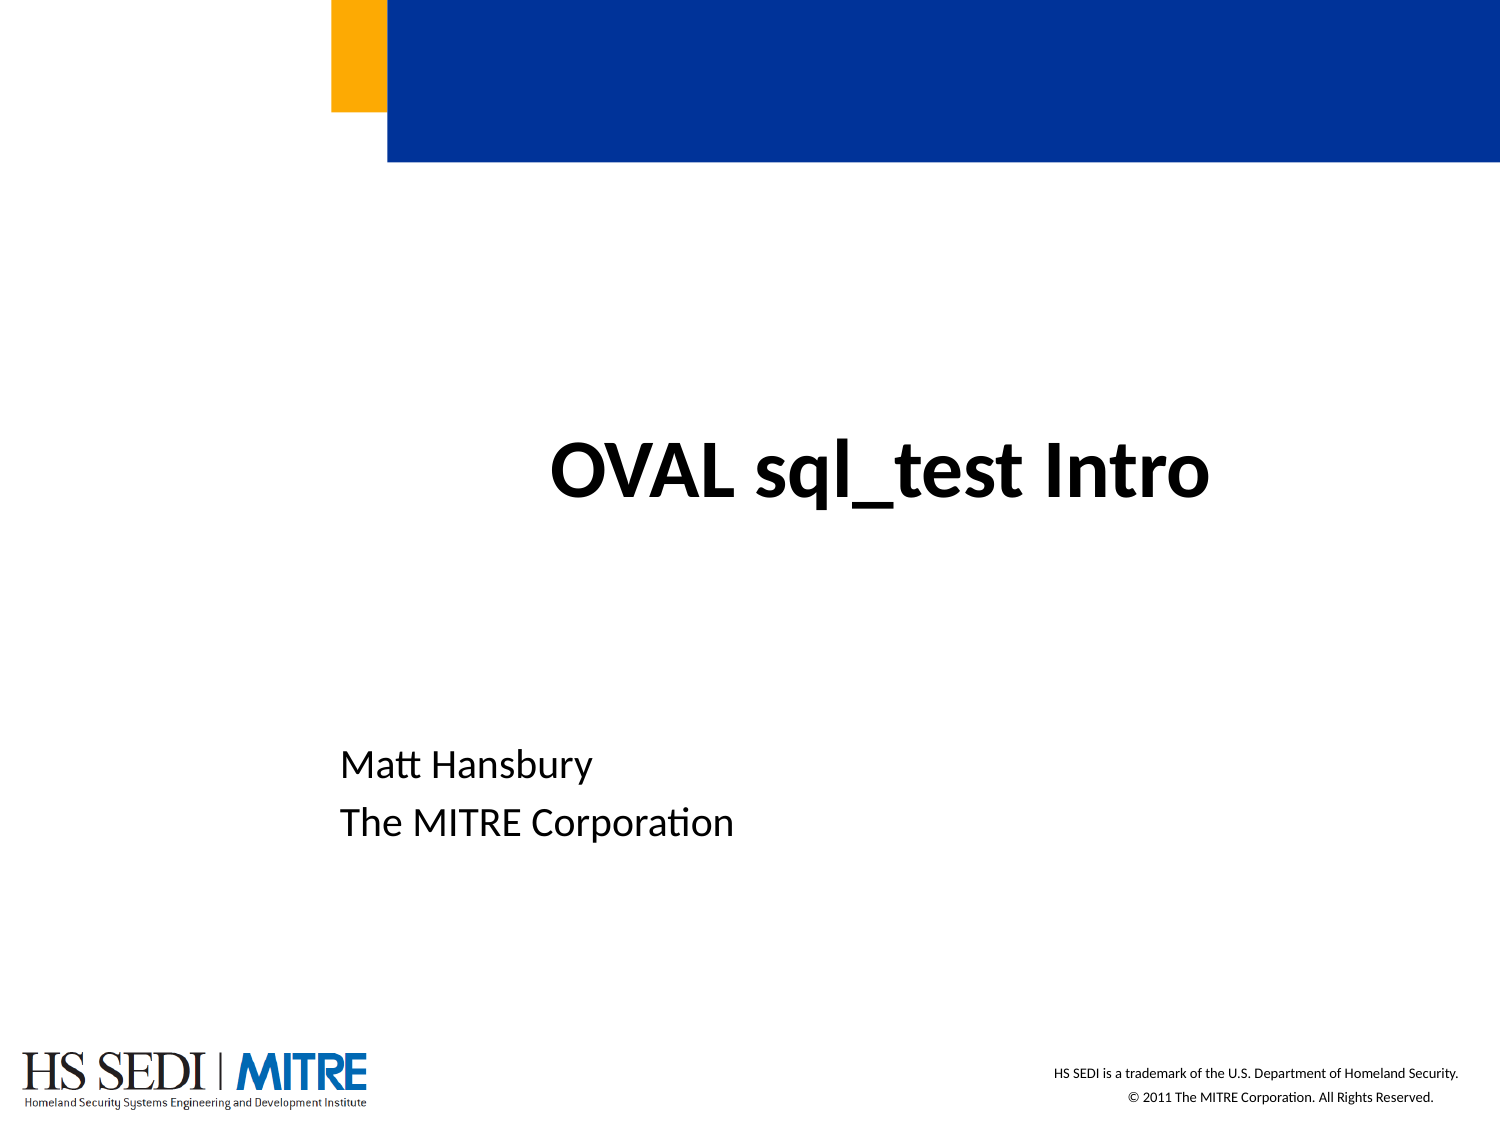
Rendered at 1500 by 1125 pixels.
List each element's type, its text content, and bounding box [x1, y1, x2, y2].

subtitle Matt Hansbury The MITRE Corporation [324, 737, 1476, 938]
picture [5, 1038, 381, 1119]
title OVAL sql_test Intro [349, 374, 1413, 563]
